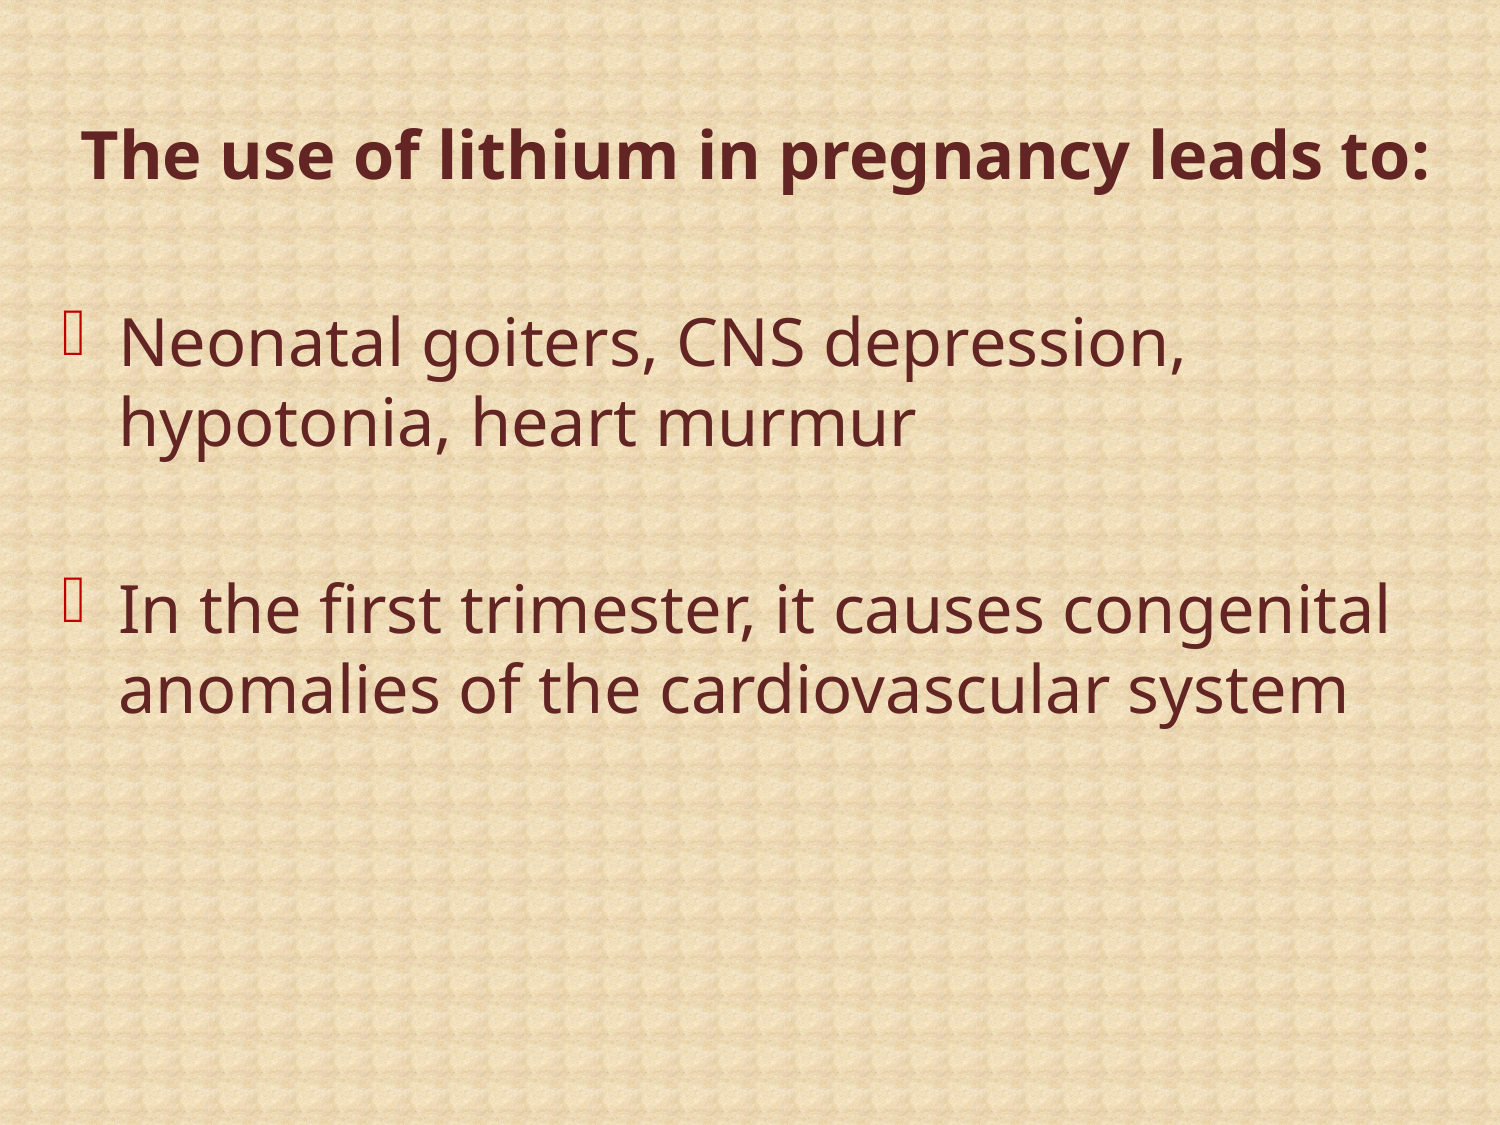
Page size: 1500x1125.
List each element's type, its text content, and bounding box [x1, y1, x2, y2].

list The use of lithium in pregnancy leads to: Neonatal goiters, CNS depression, hypotonia, heart murmur In the first trimester, it causes congenital anomalies of the cardiovascular system [46, 105, 1465, 1005]
picture [0, 0, 1500, 1125]
